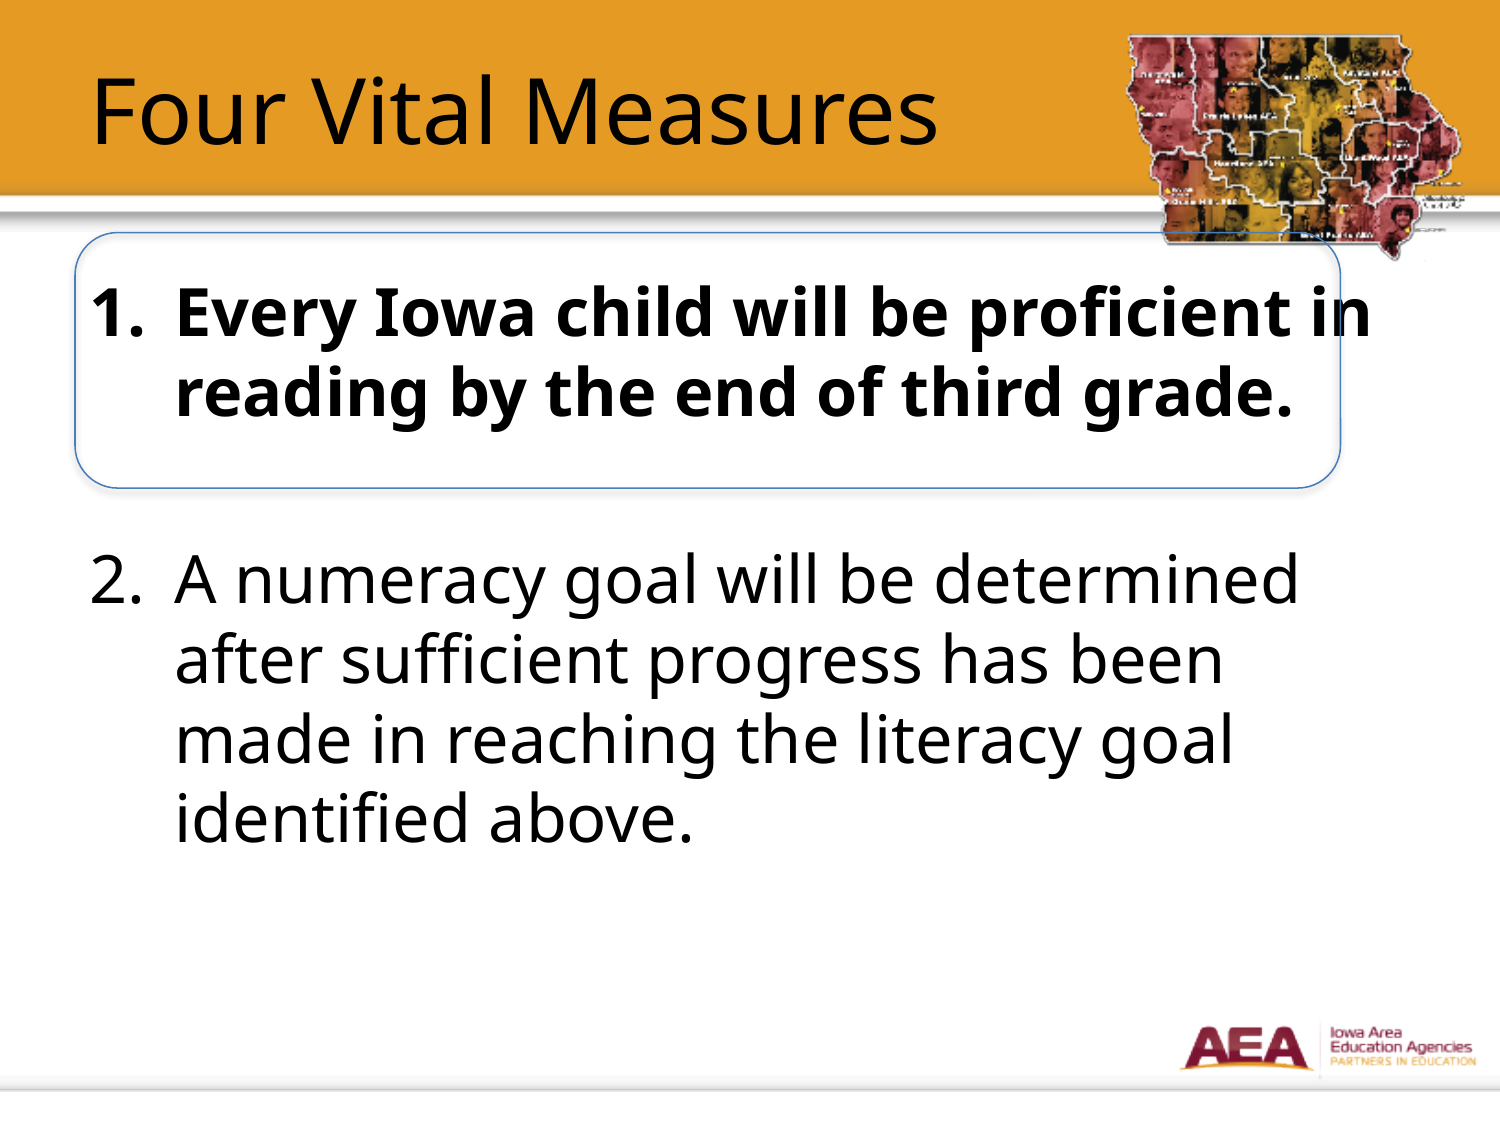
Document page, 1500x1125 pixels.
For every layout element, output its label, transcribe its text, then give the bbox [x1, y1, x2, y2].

picture [0, 0, 1500, 1125]
text_box [74, 231, 1342, 489]
list Every Iowa child will be proficient in reading by the end of third grade. A numeracy goal will be determined after sufficient progress has been made in reaching the literacy goal identified above. [75, 262, 1425, 1005]
title Four Vital Measures [75, 45, 1425, 233]
